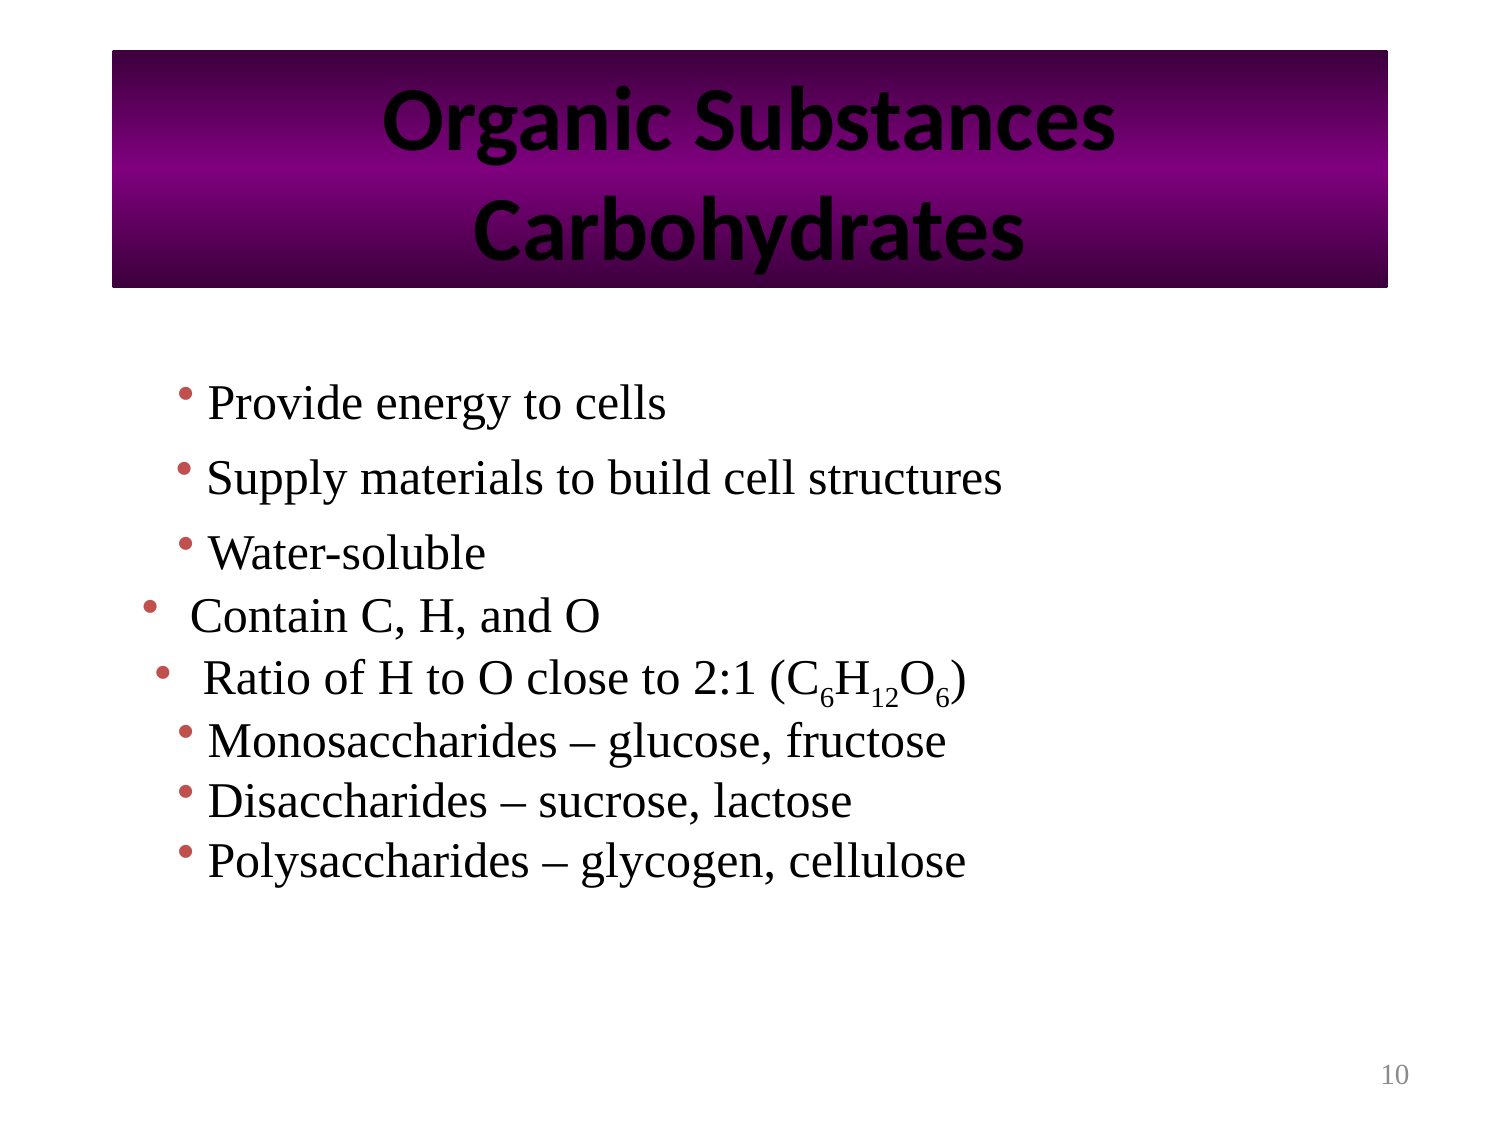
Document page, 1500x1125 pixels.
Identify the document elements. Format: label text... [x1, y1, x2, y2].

text_box Water-soluble [162, 512, 625, 574]
text_box Ratio of H to O close to 2:1 (C6H12O6) [100, 637, 982, 781]
text_box Supply materials to build cell structures [161, 437, 1019, 513]
title Organic Substances Carbohydrates [112, 50, 1388, 288]
slide_number 10 [1074, 1042, 1425, 1103]
text_box Provide energy to cells [162, 362, 682, 437]
text_box Monosaccharides – glucose, fructose Disaccharides – sucrose, lactose Polysaccharides – glycogen, cellulose [162, 699, 1166, 895]
text_box Contain C, H, and O [87, 574, 1013, 710]
